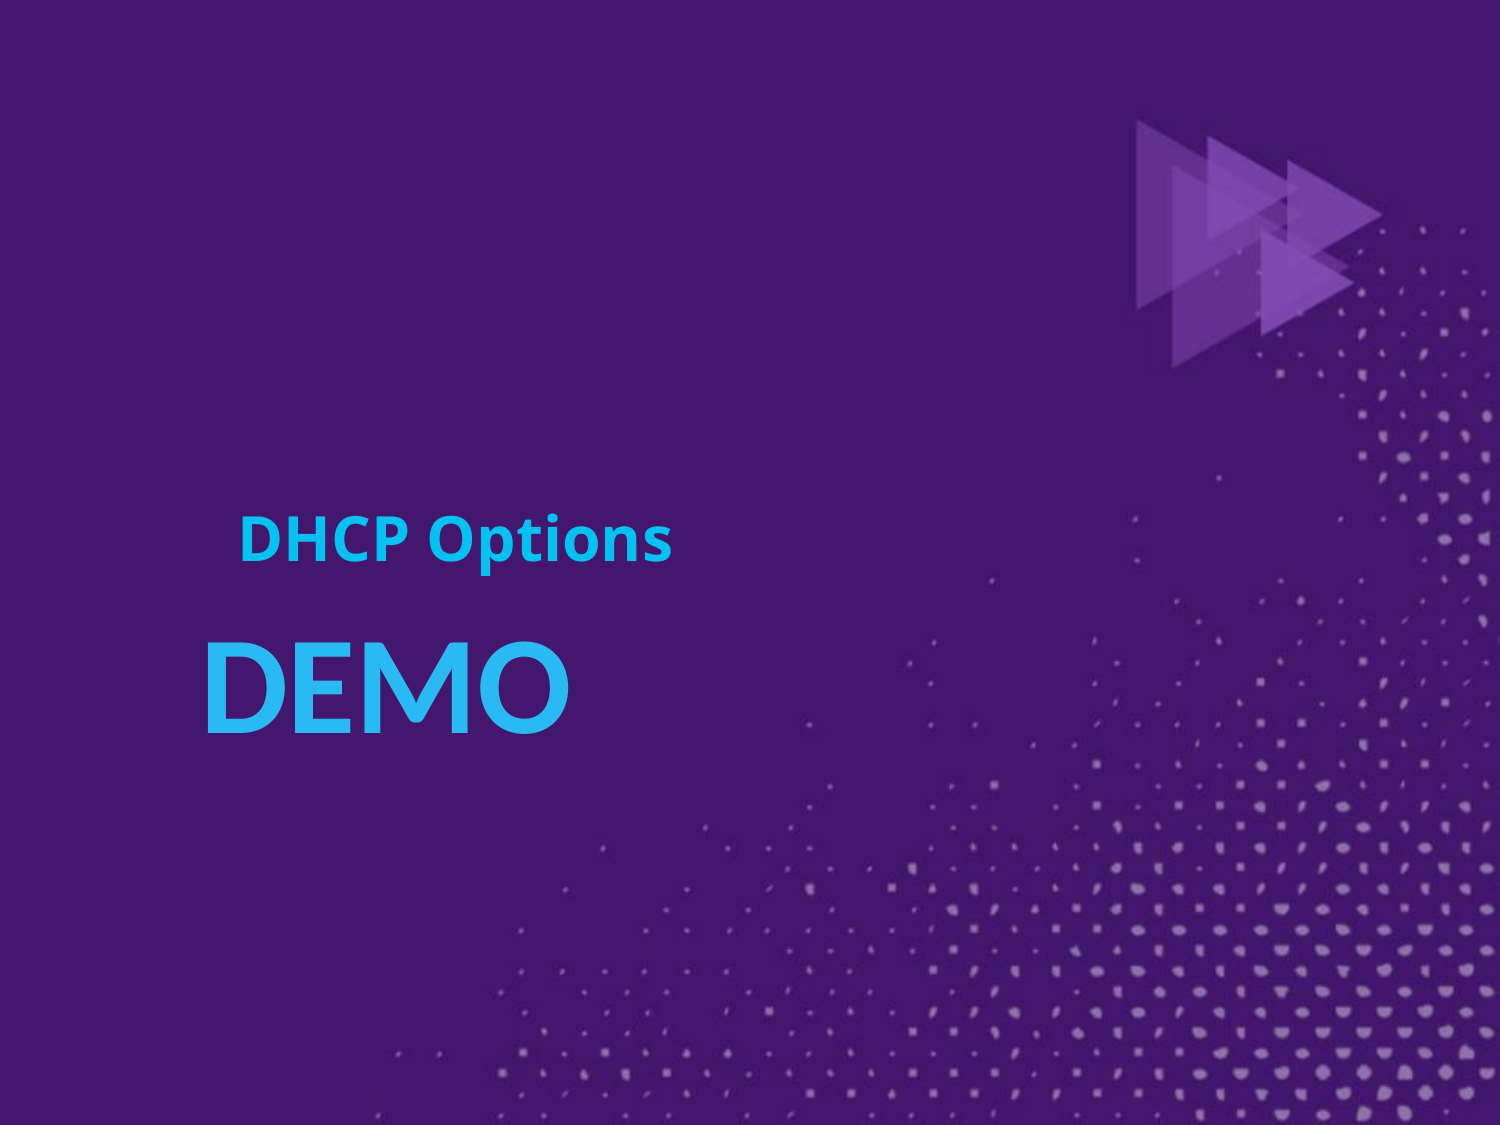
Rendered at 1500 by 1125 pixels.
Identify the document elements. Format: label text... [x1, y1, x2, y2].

picture [0, 0, 1500, 1125]
title DHCP Options [222, 490, 1310, 582]
